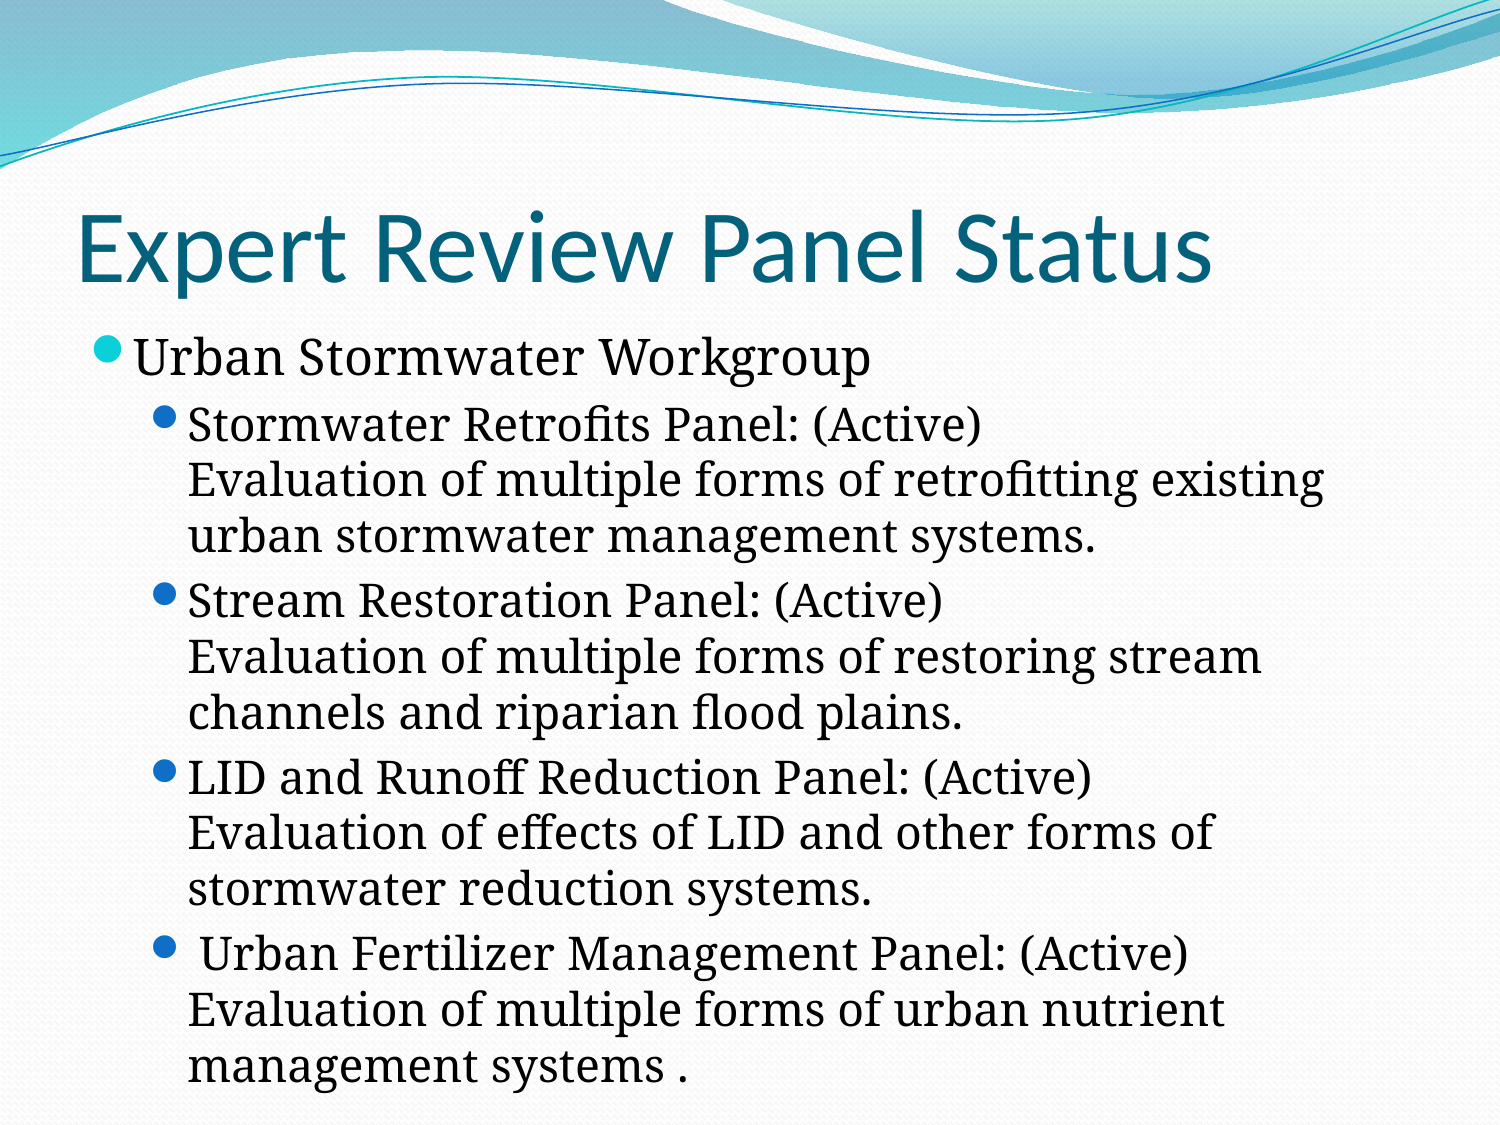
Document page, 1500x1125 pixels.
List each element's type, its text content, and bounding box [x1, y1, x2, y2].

list Urban Stormwater Workgroup Stormwater Retrofits Panel: (Active) Evaluation of multiple forms of retrofitting existing urban stormwater management systems. Stream Restoration Panel: (Active) Evaluation of multiple forms of restoring stream channels and riparian flood plains. LID and Runoff Reduction Panel: (Active) Evaluation of effects of LID and other forms of stormwater reduction systems. Urban Fertilizer Management Panel: (Active) Evaluation of multiple forms of urban nutrient management systems . [75, 317, 1425, 1100]
title Expert Review Panel Status [75, 115, 1425, 303]
